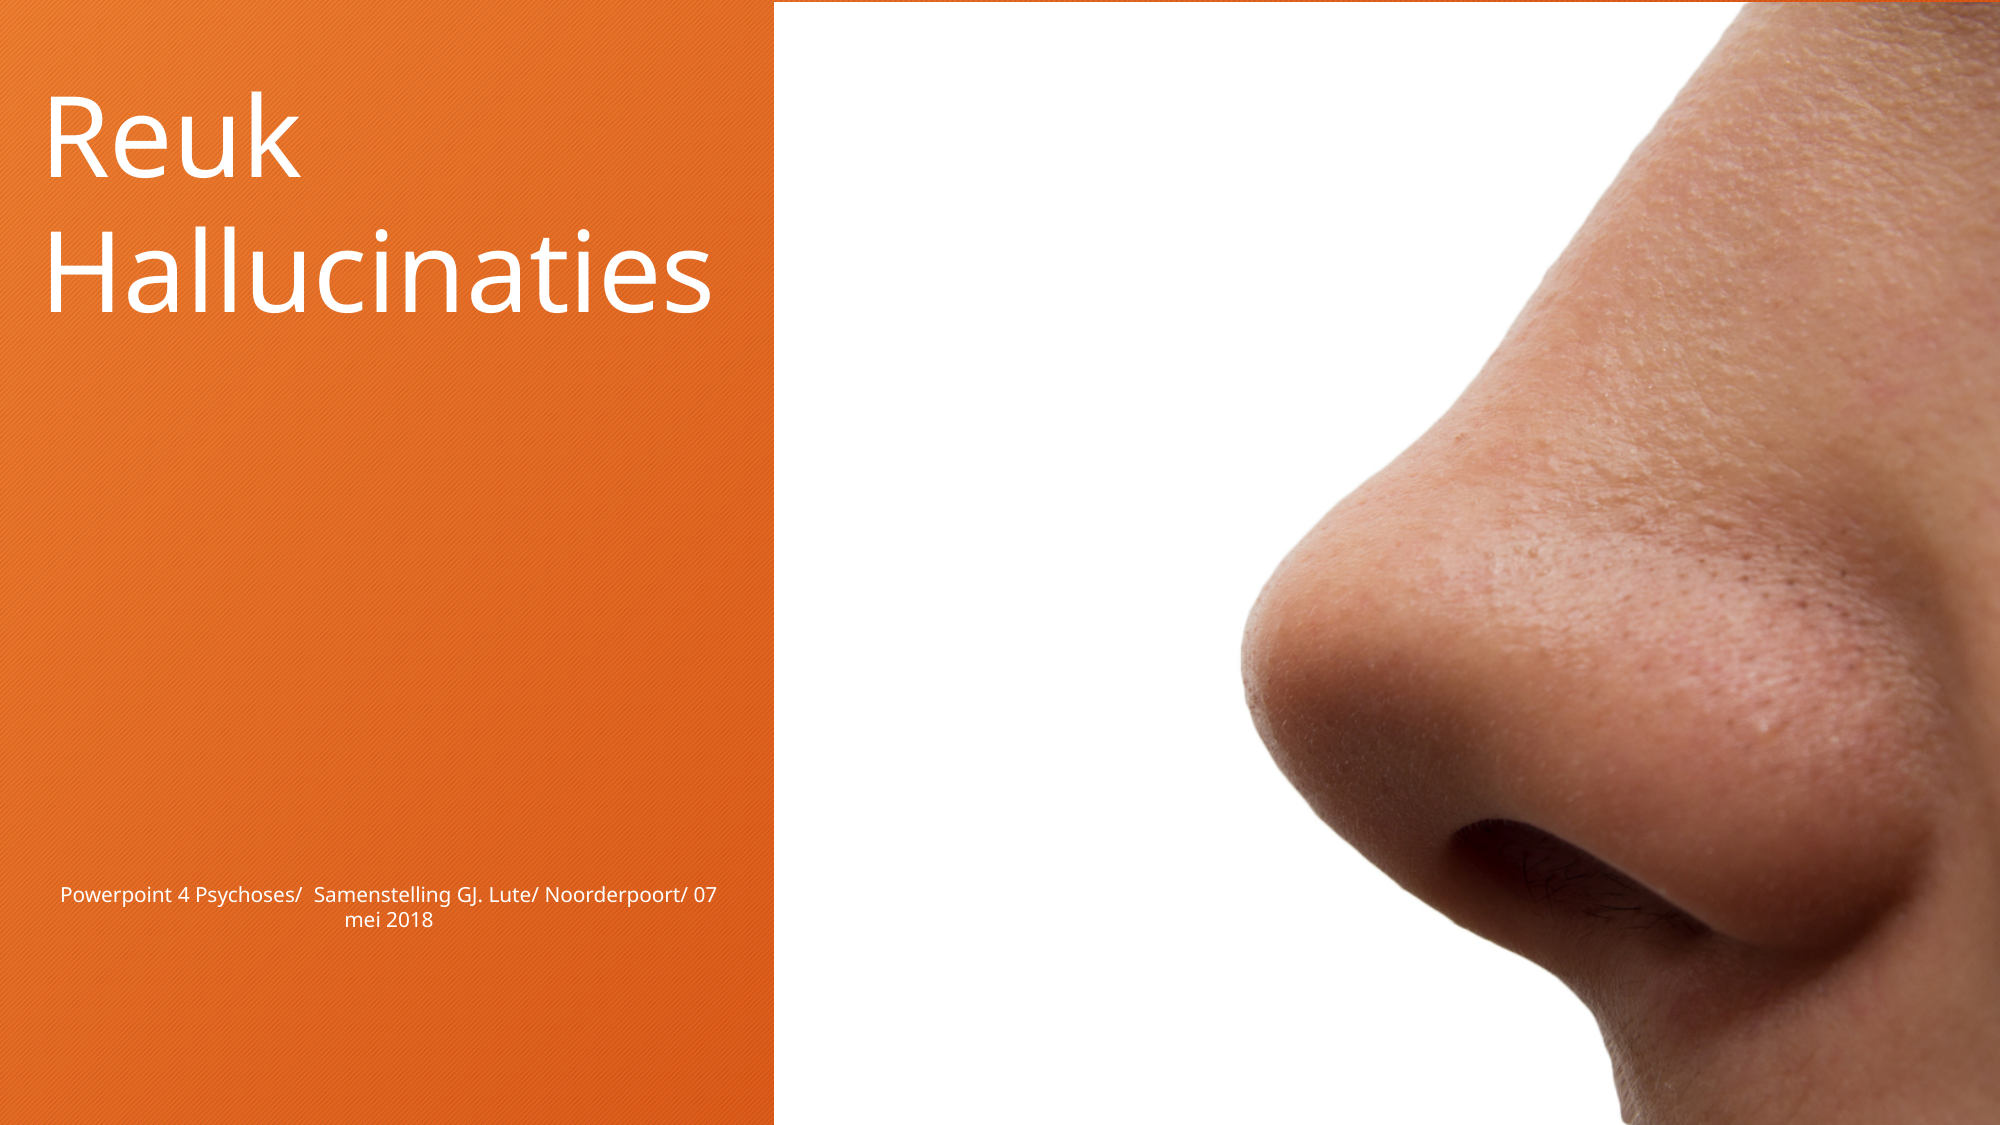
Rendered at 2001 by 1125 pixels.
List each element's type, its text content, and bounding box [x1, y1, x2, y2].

picture [773, 1, 2000, 1125]
text_box Reuk Hallucinaties [25, 57, 753, 343]
footer Powerpoint 4 Psychoses/ Samenstelling GJ. Lute/ Noorderpoort/ 07 mei 2018 [25, 890, 753, 951]
